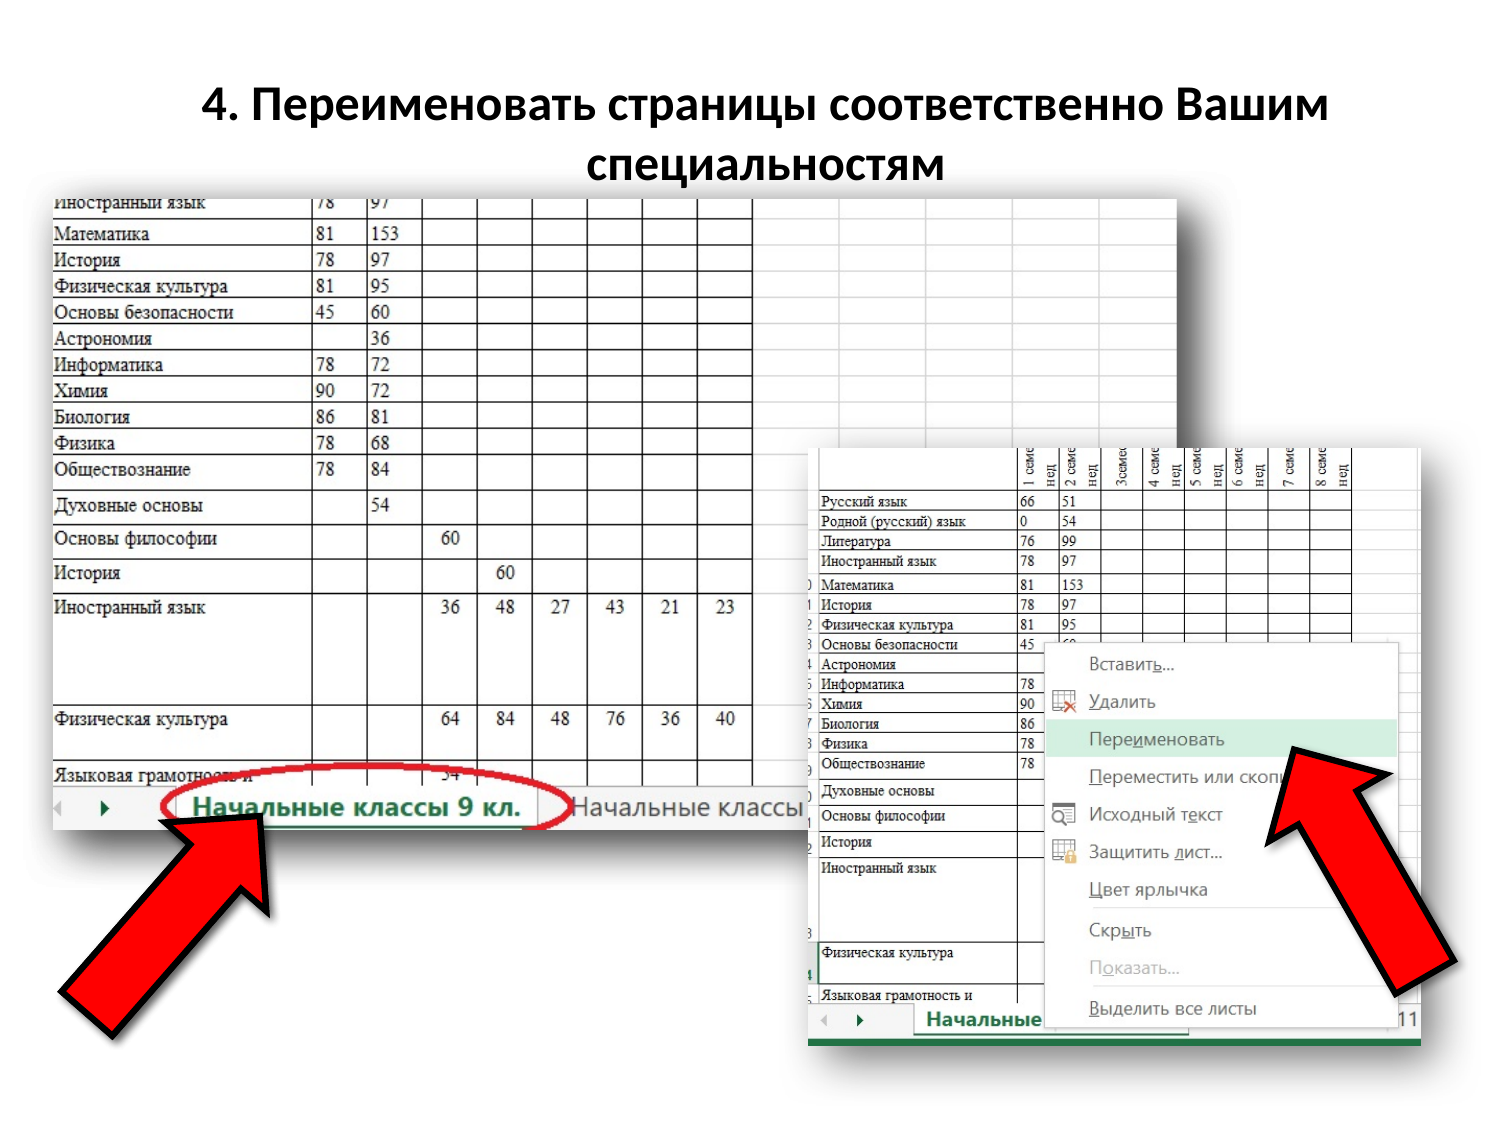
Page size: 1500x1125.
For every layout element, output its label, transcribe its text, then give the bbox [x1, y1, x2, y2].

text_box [808, 448, 1427, 1046]
text_box 4. Переименовать страницы соответственно Вашим специальностям [173, 63, 1360, 198]
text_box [53, 199, 1177, 1047]
